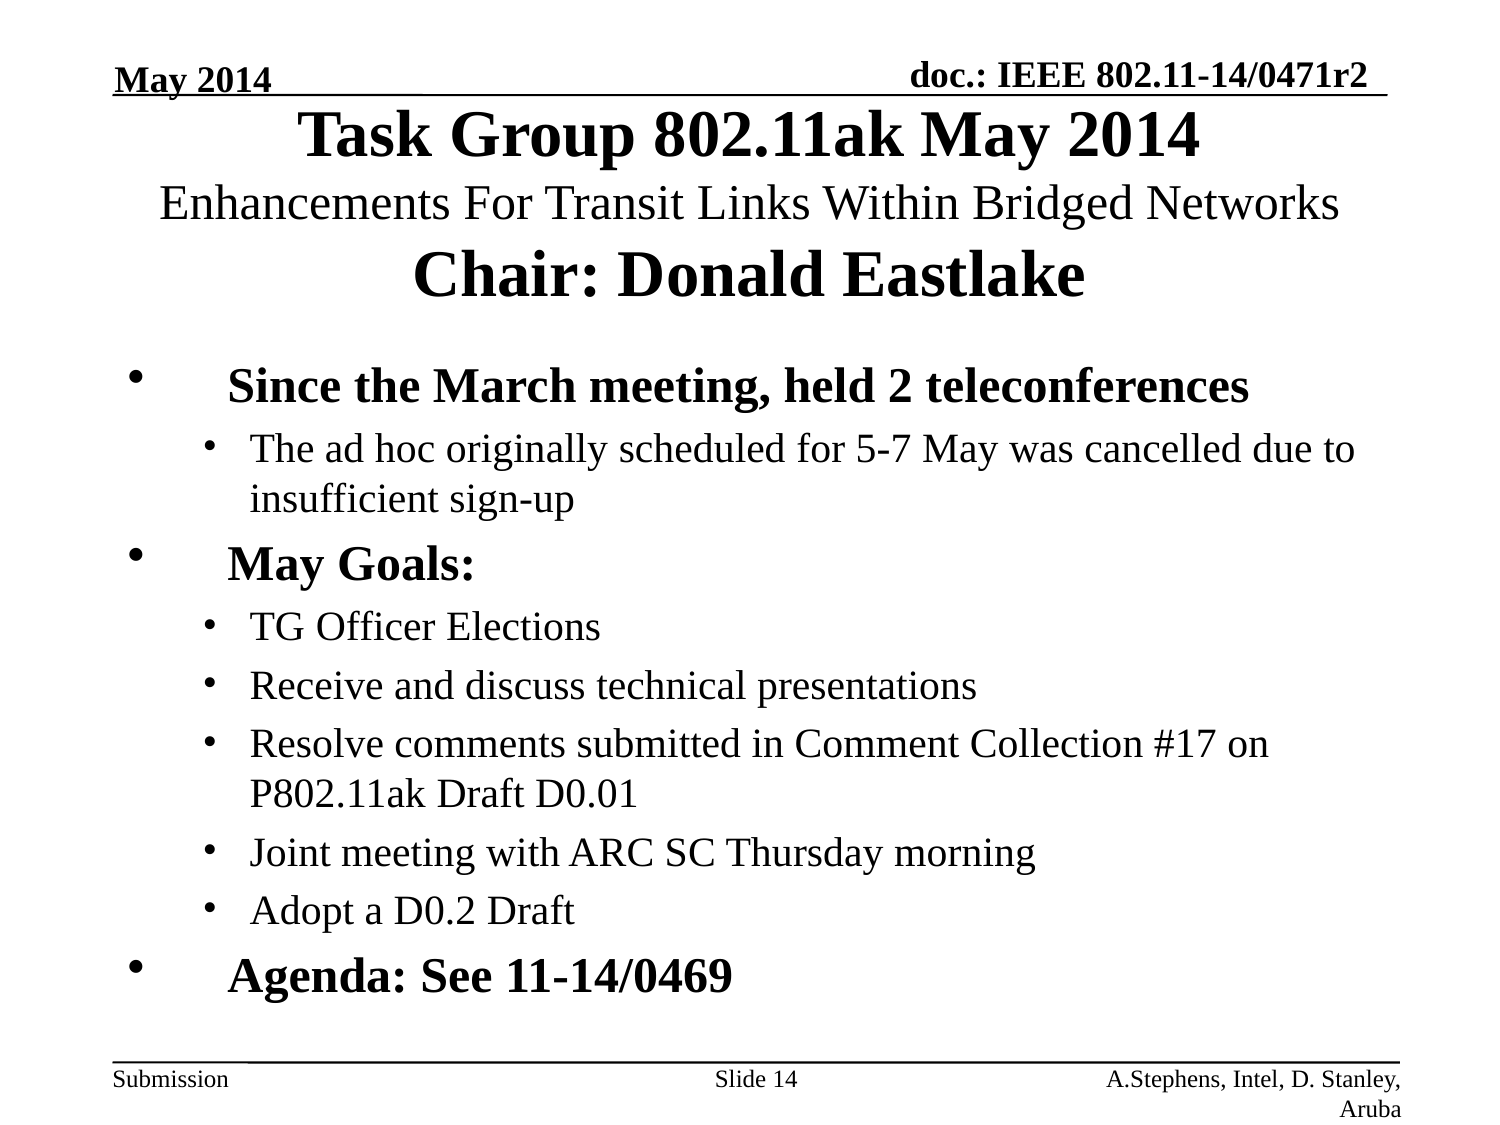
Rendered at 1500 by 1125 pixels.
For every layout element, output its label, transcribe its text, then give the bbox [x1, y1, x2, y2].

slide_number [114, 54, 274, 100]
slide_number Slide 14 [712, 1062, 800, 1093]
footer A.Stephens, Intel, D. Stanley, Aruba [1058, 1062, 1402, 1093]
list Since the March meeting, held 2 teleconferences The ad hoc originally scheduled for 5-7 May was cancelled due to insufficient sign-up May Goals: TG Officer Elections Receive and discuss technical presentations Resolve comments submitted in Comment Collection #17 on P802.11ak Draft D0.01 Joint meeting with ARC SC Thursday morning Adopt a D0.2 Draft Agenda: See 11-14/0469 [112, 275, 1388, 950]
title Task Group 802.11ak May 2014 Enhancements For Transit Links Within Bridged Networks Chair: Donald Eastlake [112, 112, 1388, 275]
